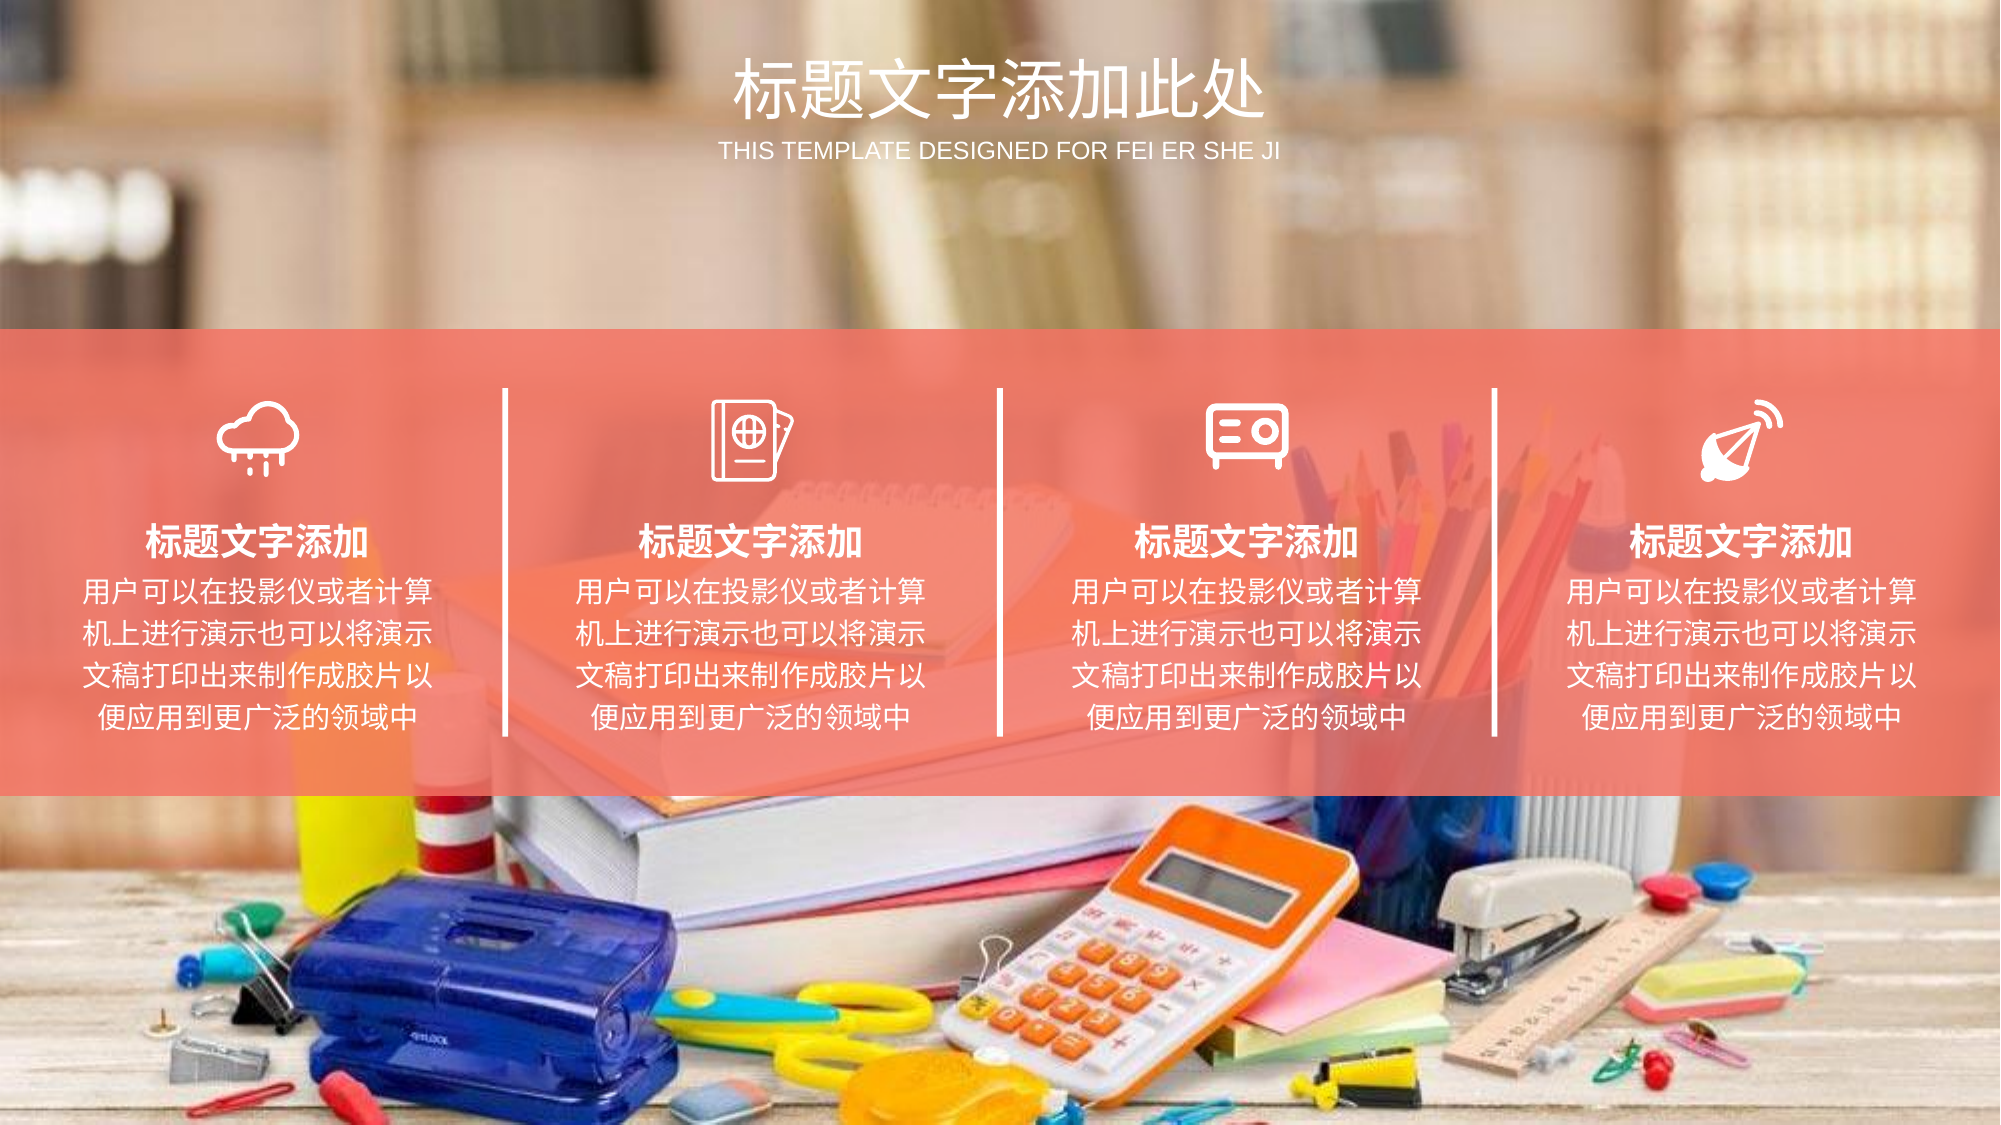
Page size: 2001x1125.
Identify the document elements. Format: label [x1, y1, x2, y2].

picture [0, 0, 2000, 1125]
text_box [548, 501, 954, 745]
text_box [1044, 501, 1451, 745]
text_box [1539, 501, 1945, 745]
text_box [55, 501, 461, 745]
